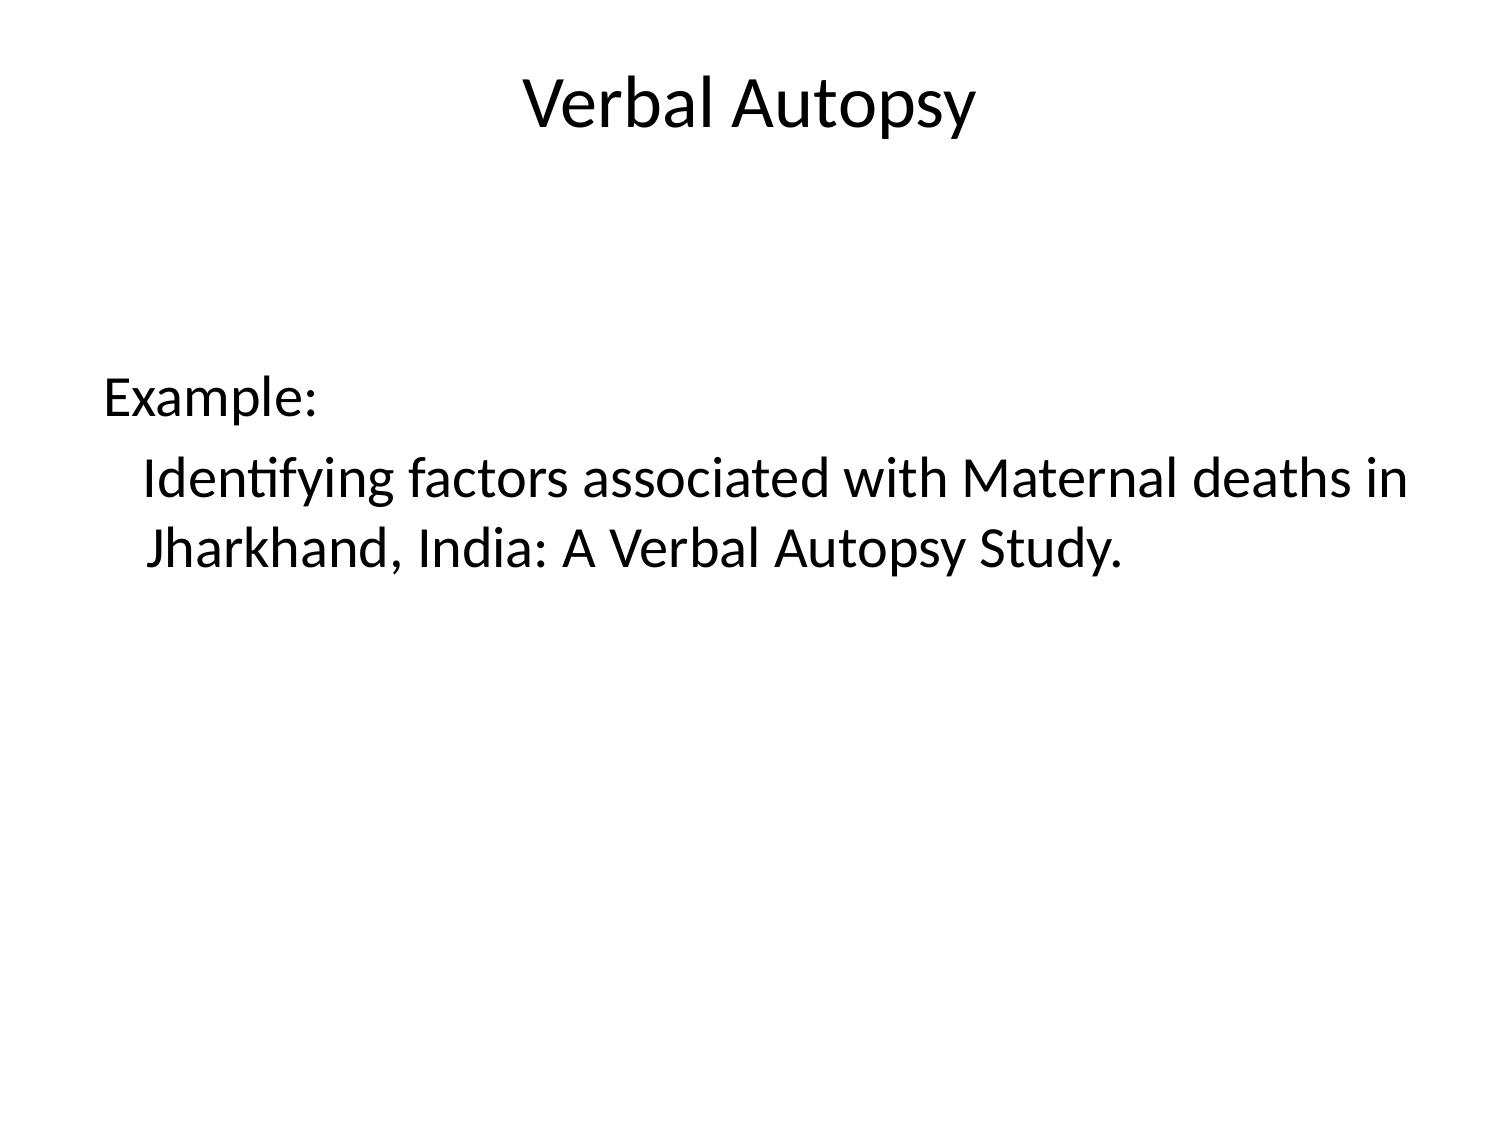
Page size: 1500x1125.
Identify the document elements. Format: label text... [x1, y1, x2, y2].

list Example: Identifying factors associated with Maternal deaths in Jharkhand, India: A Verbal Autopsy Study. [75, 187, 1425, 1005]
title Verbal Autopsy [75, 45, 1425, 150]
